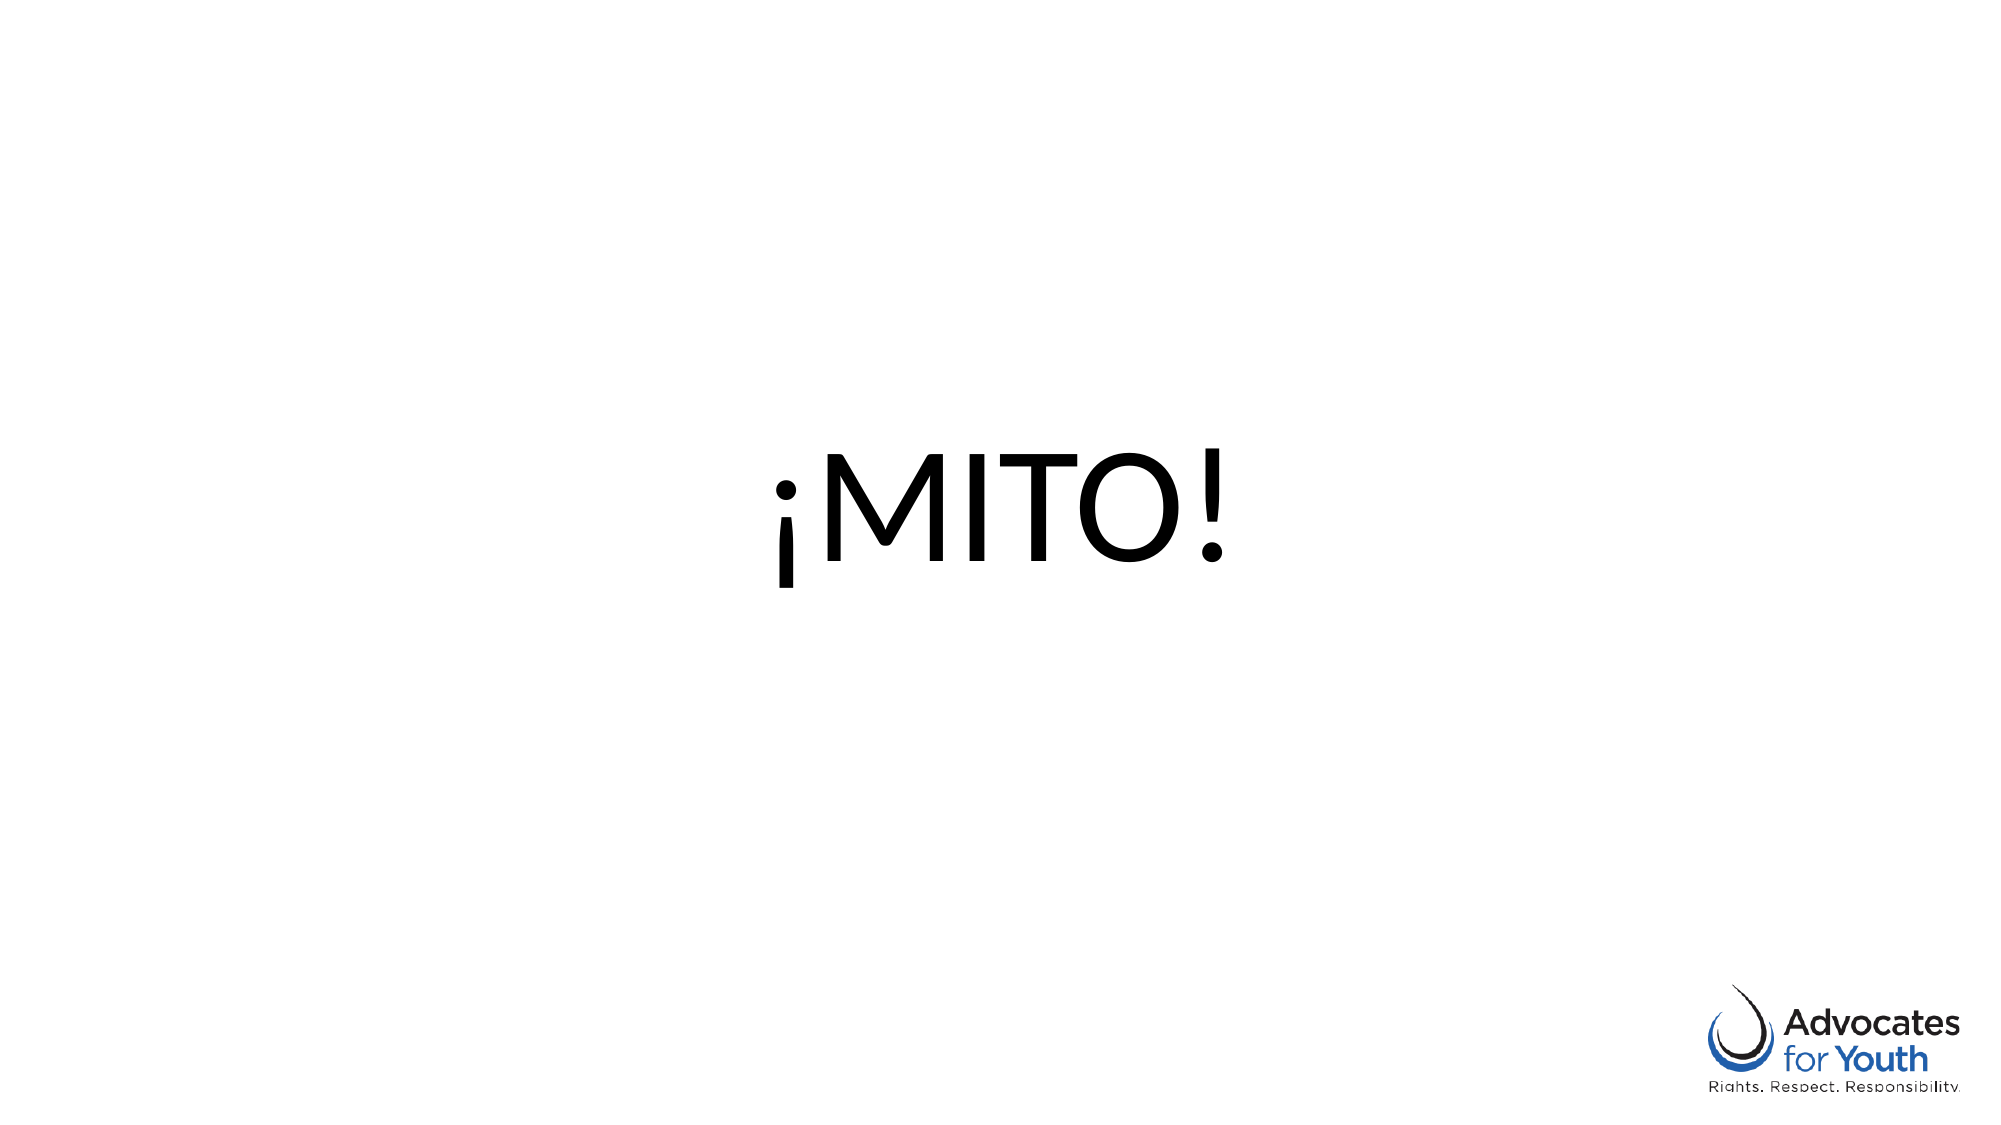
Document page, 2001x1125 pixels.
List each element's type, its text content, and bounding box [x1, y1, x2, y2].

picture [1708, 984, 1960, 1092]
list ¡MITO! [137, 151, 1863, 1014]
